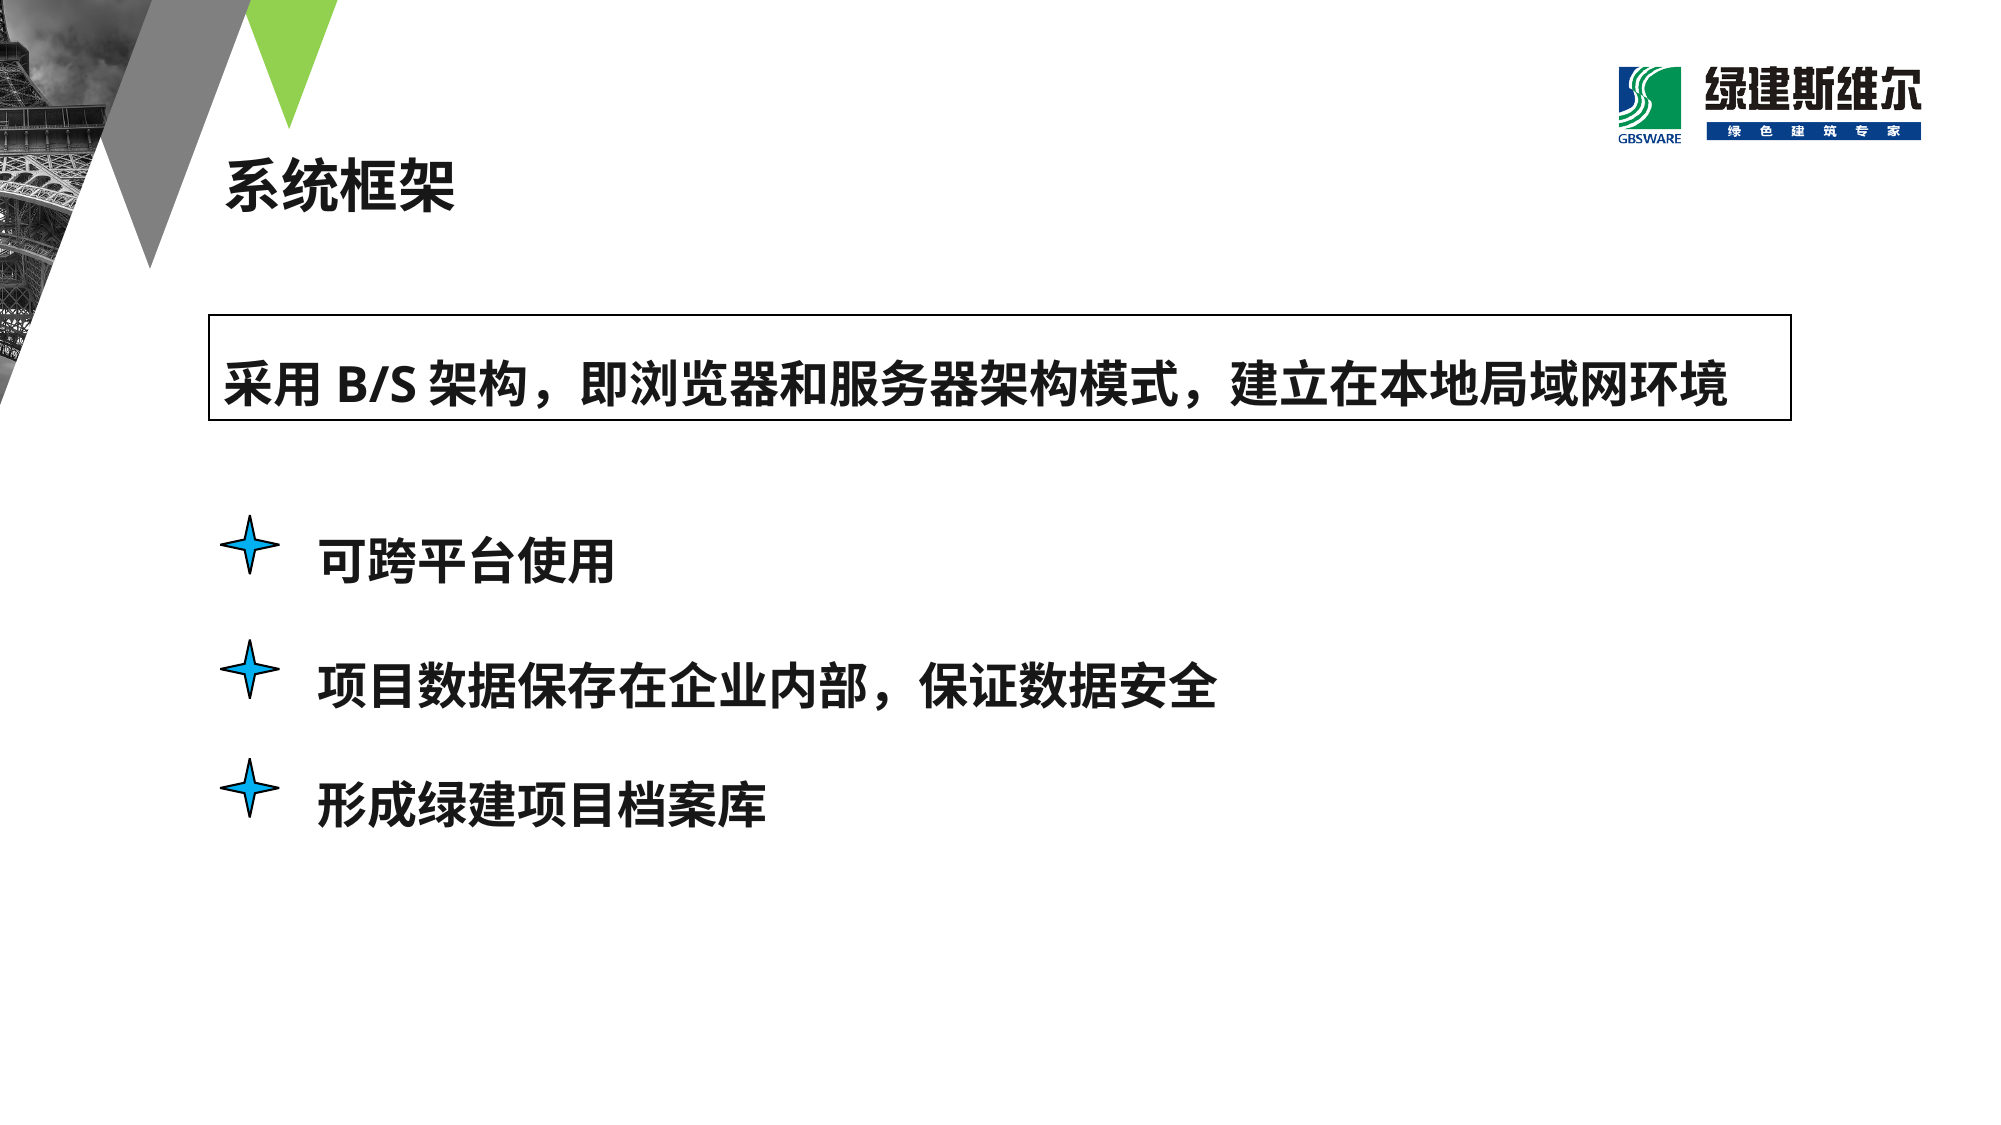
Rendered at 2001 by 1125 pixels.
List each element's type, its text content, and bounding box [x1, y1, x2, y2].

text_box 形成绿建项目档案库 [302, 735, 1792, 841]
text_box 采用B/S架构，即浏览器和服务器架构模式，建立在本地局域网环境 [208, 314, 1792, 421]
text_box 项目数据保存在企业内部，保证数据安全 [303, 616, 1792, 722]
picture [1617, 65, 1922, 144]
title 系统框架 [208, 125, 1198, 244]
text_box 可跨平台使用 [303, 492, 1792, 598]
text_box [220, 639, 280, 699]
text_box [219, 758, 280, 818]
picture [0, 0, 152, 405]
text_box [220, 514, 280, 575]
